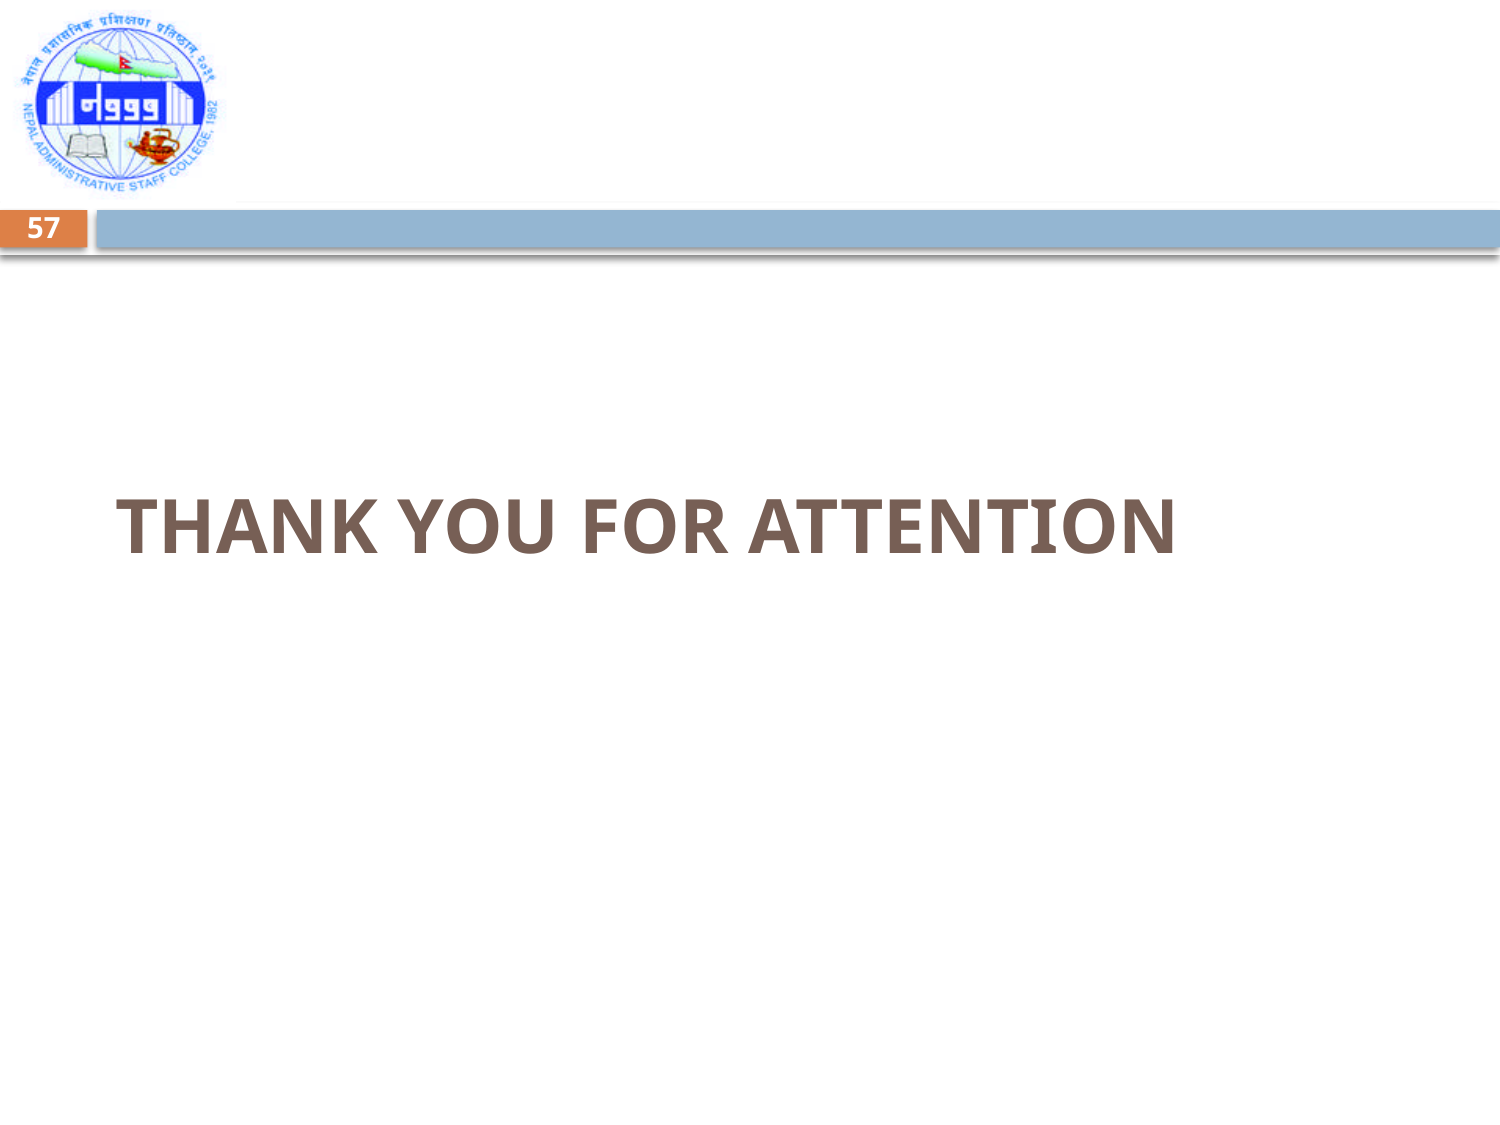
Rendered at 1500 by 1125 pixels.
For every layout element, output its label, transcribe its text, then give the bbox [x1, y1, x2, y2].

list Thank You For Attention [100, 262, 1438, 1000]
slide_number 57 [0, 208, 88, 249]
picture [1, 0, 236, 208]
